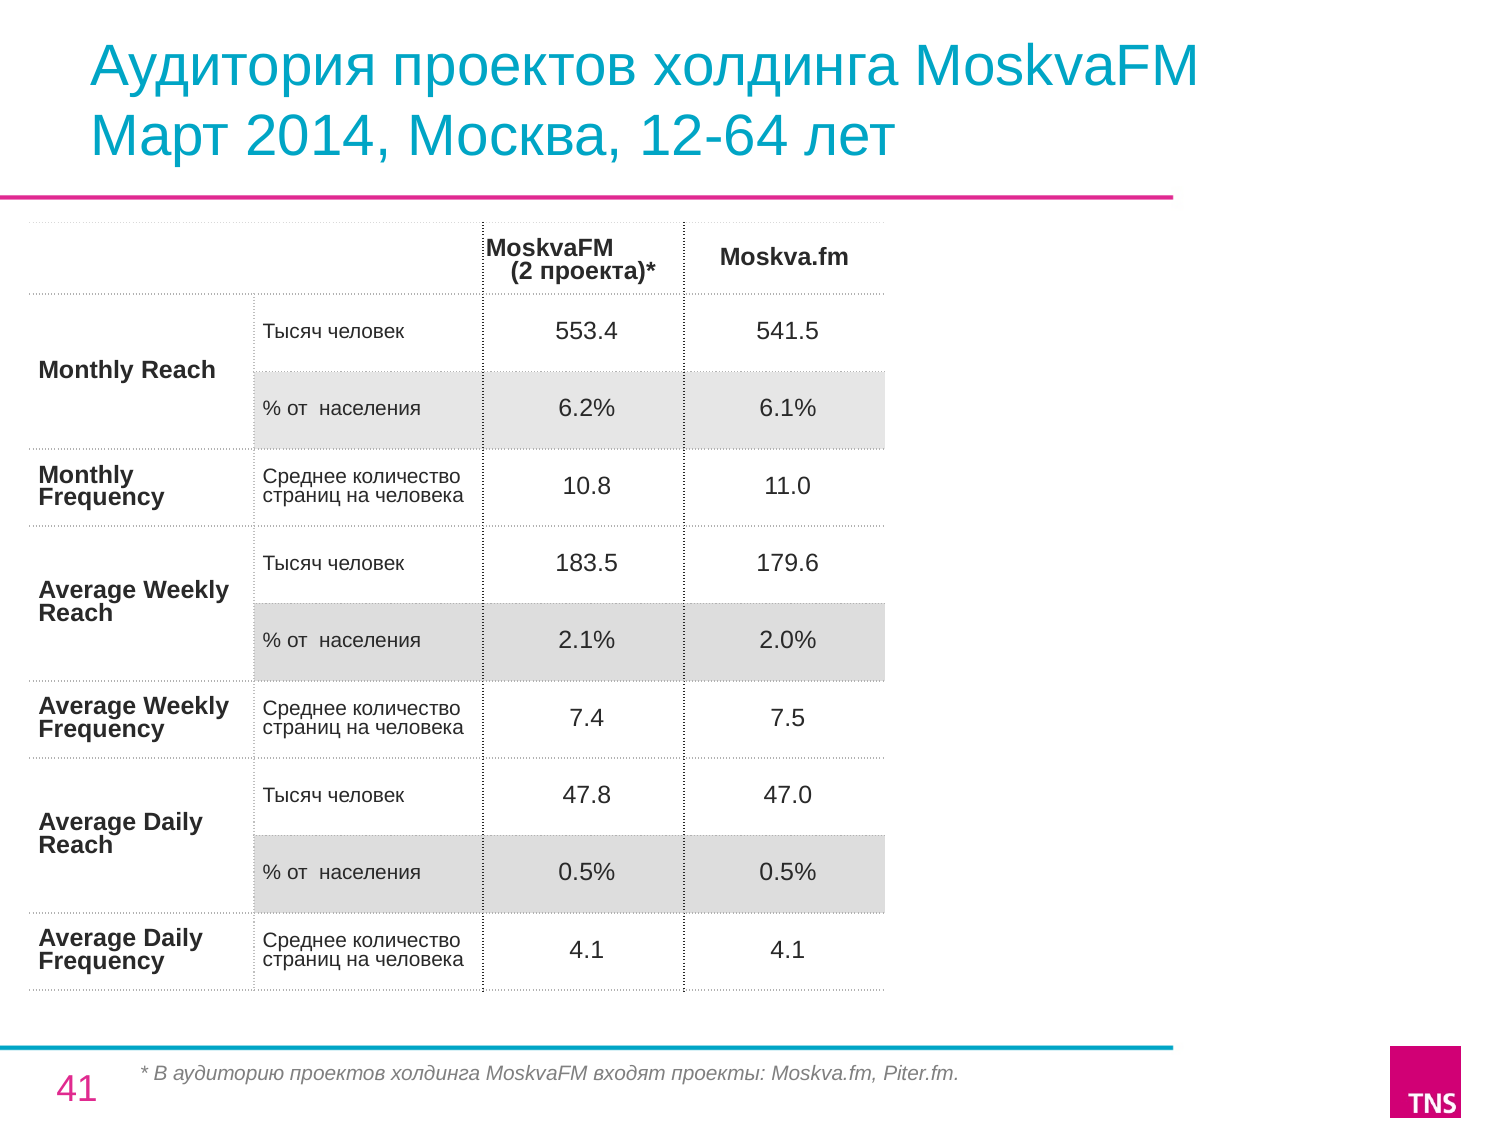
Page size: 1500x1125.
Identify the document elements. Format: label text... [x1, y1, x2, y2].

table_header [29, 223, 483, 294]
picture [0, 0, 1500, 1125]
table_cell 4.1 [684, 913, 885, 990]
table_cell % от населения [254, 835, 483, 913]
table_cell Среднее количество страниц на человека [254, 913, 483, 990]
table_cell 6.2% [483, 372, 684, 449]
table_cell 2.1% [483, 603, 684, 681]
table_cell 4.1 [483, 913, 684, 990]
table_cell 0.5% [483, 835, 684, 913]
table_cell 179.6 [684, 526, 885, 603]
table_cell 11.0 [684, 449, 885, 526]
table_header MoskvaFM (2 проекта)* [483, 223, 684, 294]
table_cell Average Daily Frequency [29, 913, 254, 990]
table_cell Среднее количество страниц на человека [254, 449, 483, 526]
table_cell Monthly Reach [29, 294, 254, 449]
table_cell 47.8 [483, 758, 684, 835]
table_cell 47.0 [684, 758, 885, 835]
table_cell Average Daily Reach [29, 758, 254, 913]
table_cell % от населения [254, 372, 483, 449]
table_cell Тысяч человек [254, 526, 483, 603]
title Аудитория проектов холдинга MoskvaFM Март 2014, Москва, 12-64 лет [74, 8, 1476, 187]
table_cell Среднее количество страниц на человека [254, 681, 483, 758]
table_cell 553.4 [483, 294, 684, 372]
table_cell Тысяч человек [254, 294, 483, 372]
table_cell Average Weekly Reach [29, 526, 254, 681]
table_cell 0.5% [684, 835, 885, 913]
table_cell Тысяч человек [254, 758, 483, 835]
table_cell 6.1% [684, 372, 885, 449]
table_header Moskva.fm [684, 223, 885, 294]
text_box * В аудиторию проектов холдинга MoskvaFM входят проекты: Moskva.fm, Piter.fm. [124, 1052, 1463, 1092]
slide_number 41 [40, 1055, 392, 1125]
table_cell Monthly Frequency [29, 449, 254, 526]
table_cell 183.5 [483, 526, 684, 603]
table_cell Average Weekly Frequency [29, 681, 254, 758]
table_cell 541.5 [684, 294, 885, 372]
table_cell 7.5 [684, 681, 885, 758]
table_cell % от населения [254, 603, 483, 681]
table_cell 10.8 [483, 449, 684, 526]
table_cell 7.4 [483, 681, 684, 758]
table_cell 2.0% [684, 603, 885, 681]
